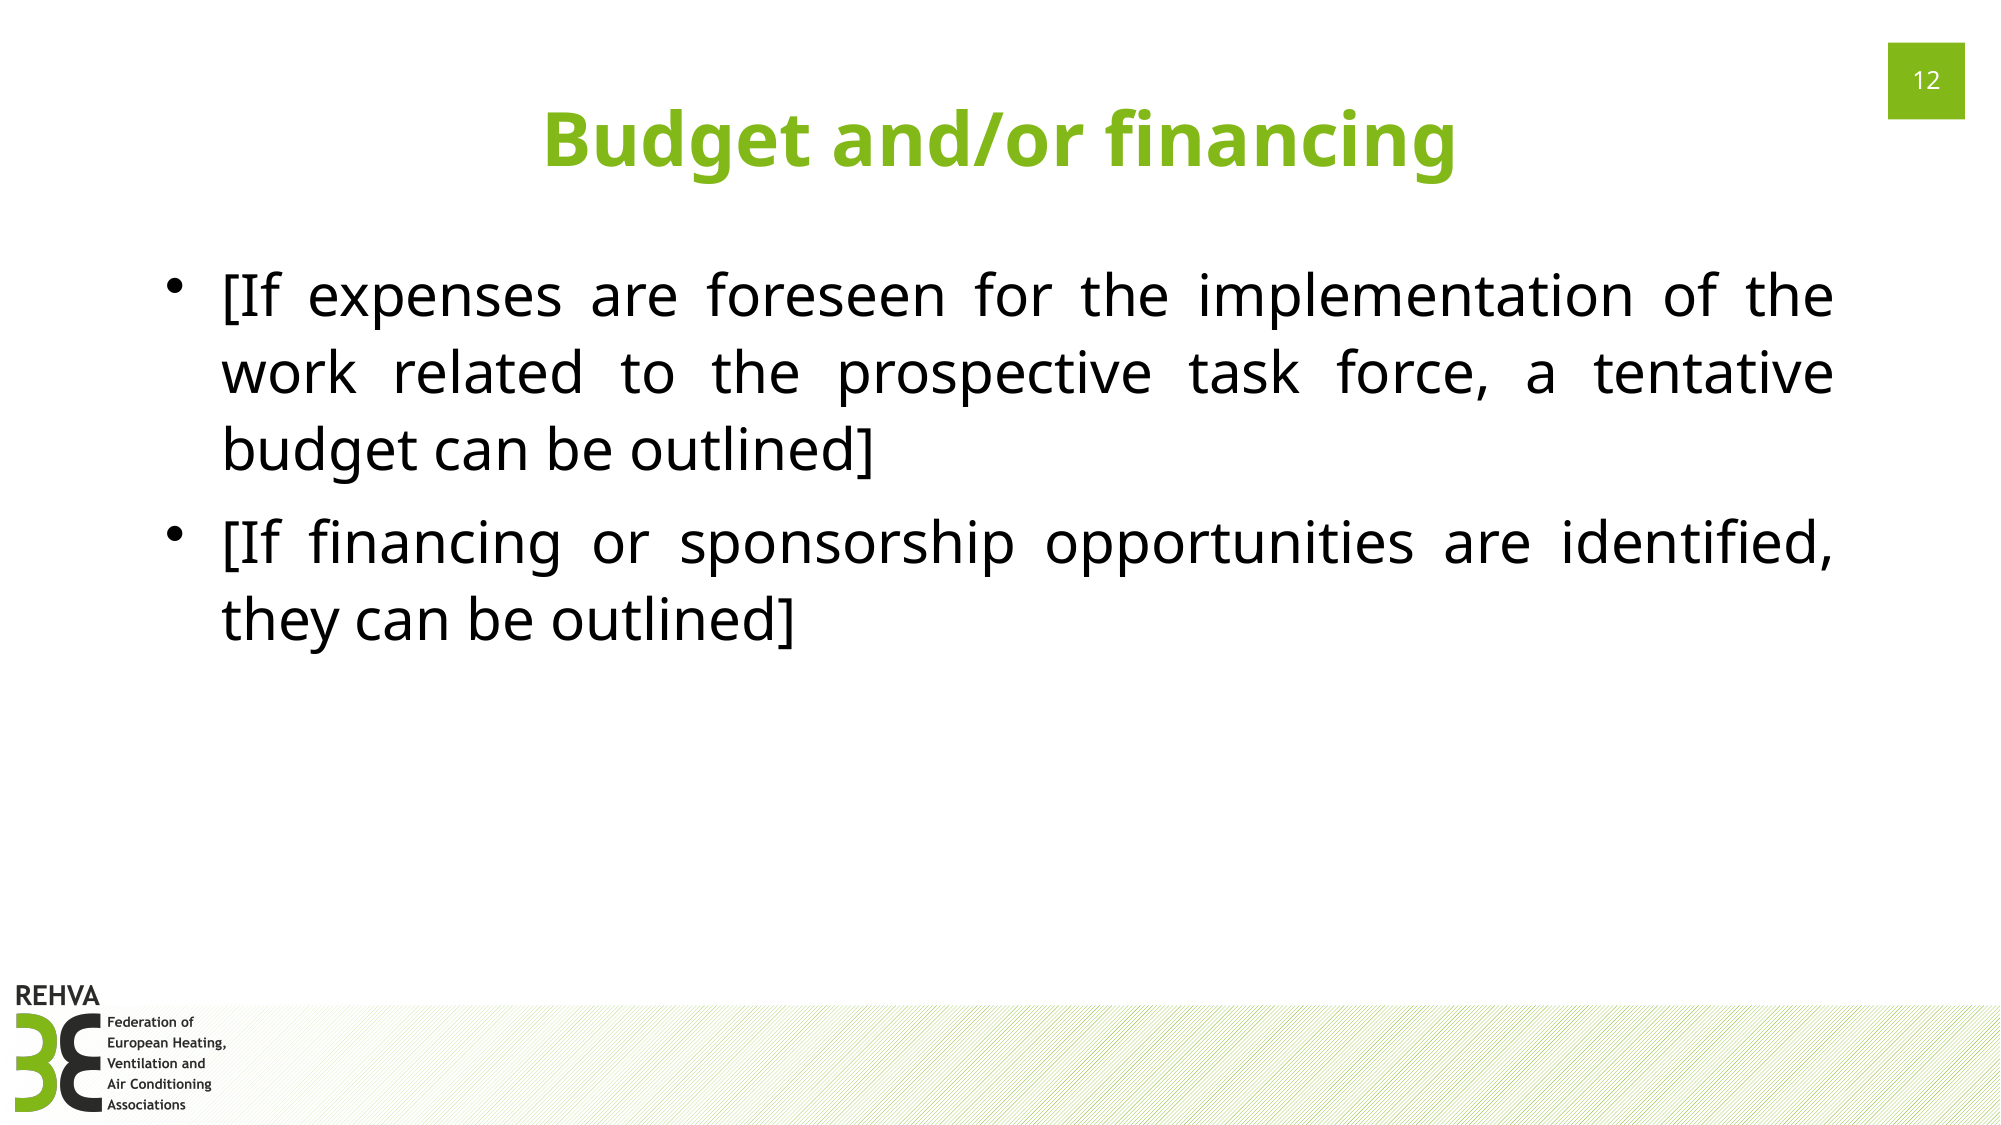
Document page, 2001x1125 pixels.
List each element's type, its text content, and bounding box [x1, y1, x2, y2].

title Budget and/or financing [150, 42, 1850, 231]
list [If expenses are foreseen for the implementation of the work related to the prospective task force, a tentative budget can be outlined] [If financing or sponsorship opportunities are identified, they can be outlined] [150, 243, 1850, 982]
footer [344, 1042, 1850, 1083]
picture [15, 985, 227, 1112]
